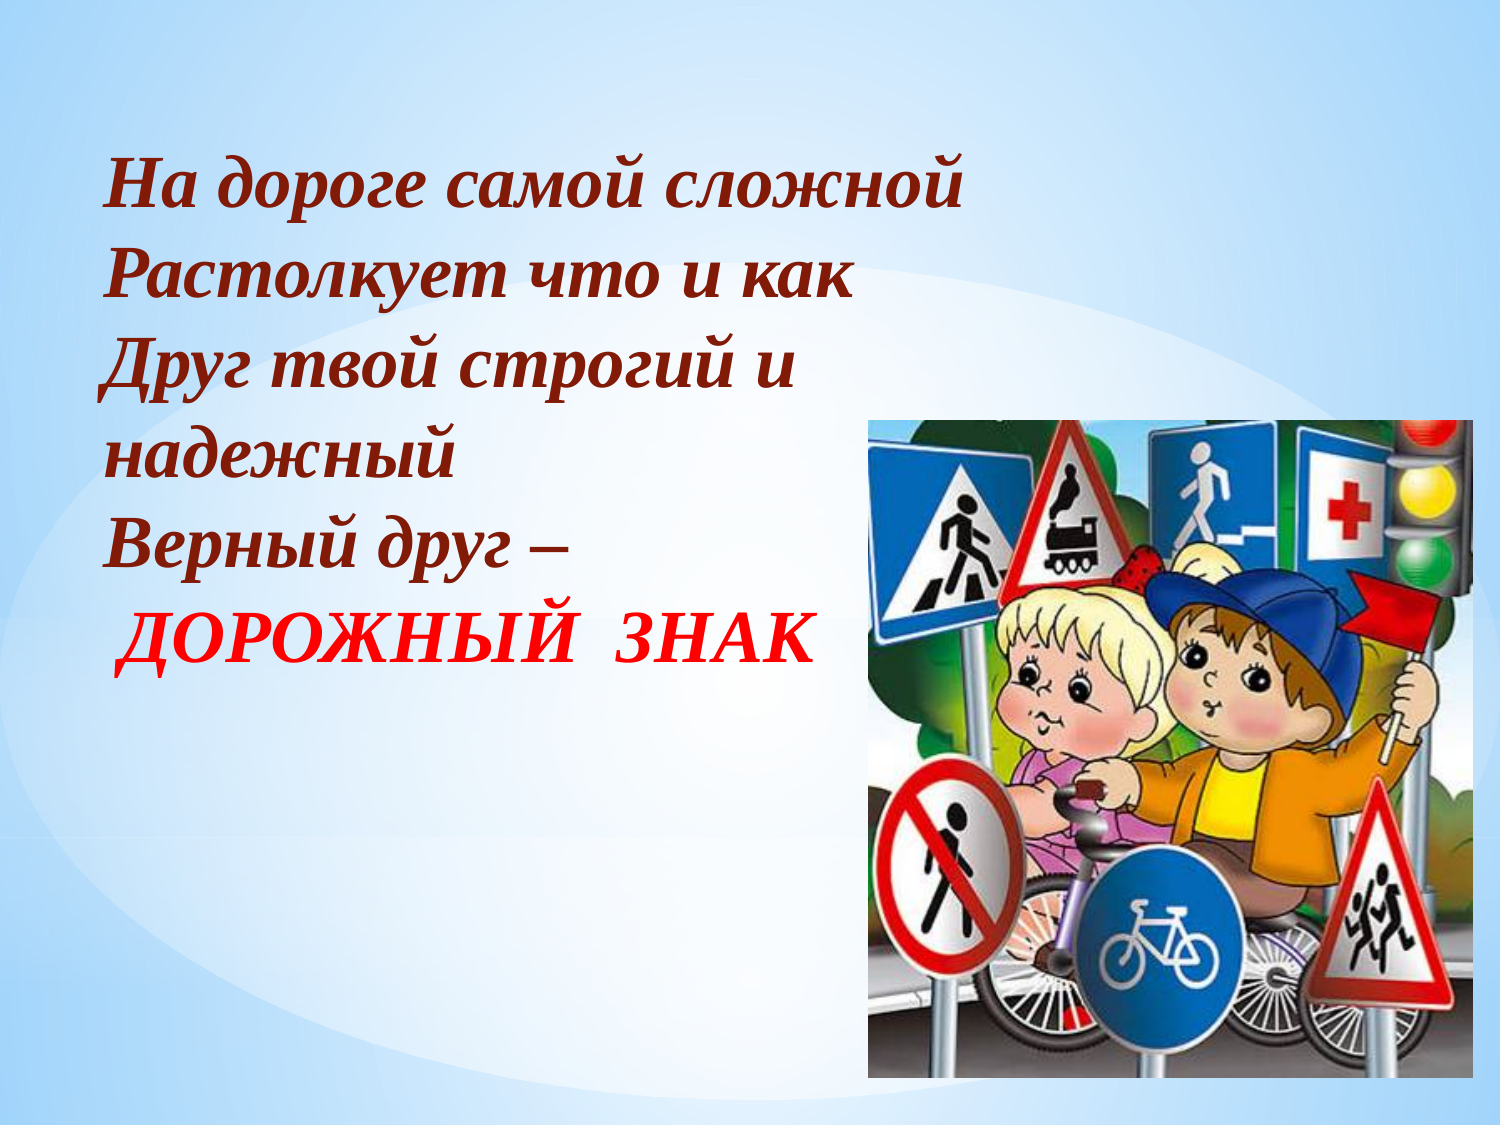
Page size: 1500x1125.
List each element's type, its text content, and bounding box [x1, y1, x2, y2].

picture [867, 420, 1473, 1079]
text_box На дороге самой сложной Растолкует что и как Друг твой строгий и надежный Верный друг – [88, 125, 987, 681]
text_box ДОРОЖНЫЙ ЗНАК [105, 579, 830, 685]
